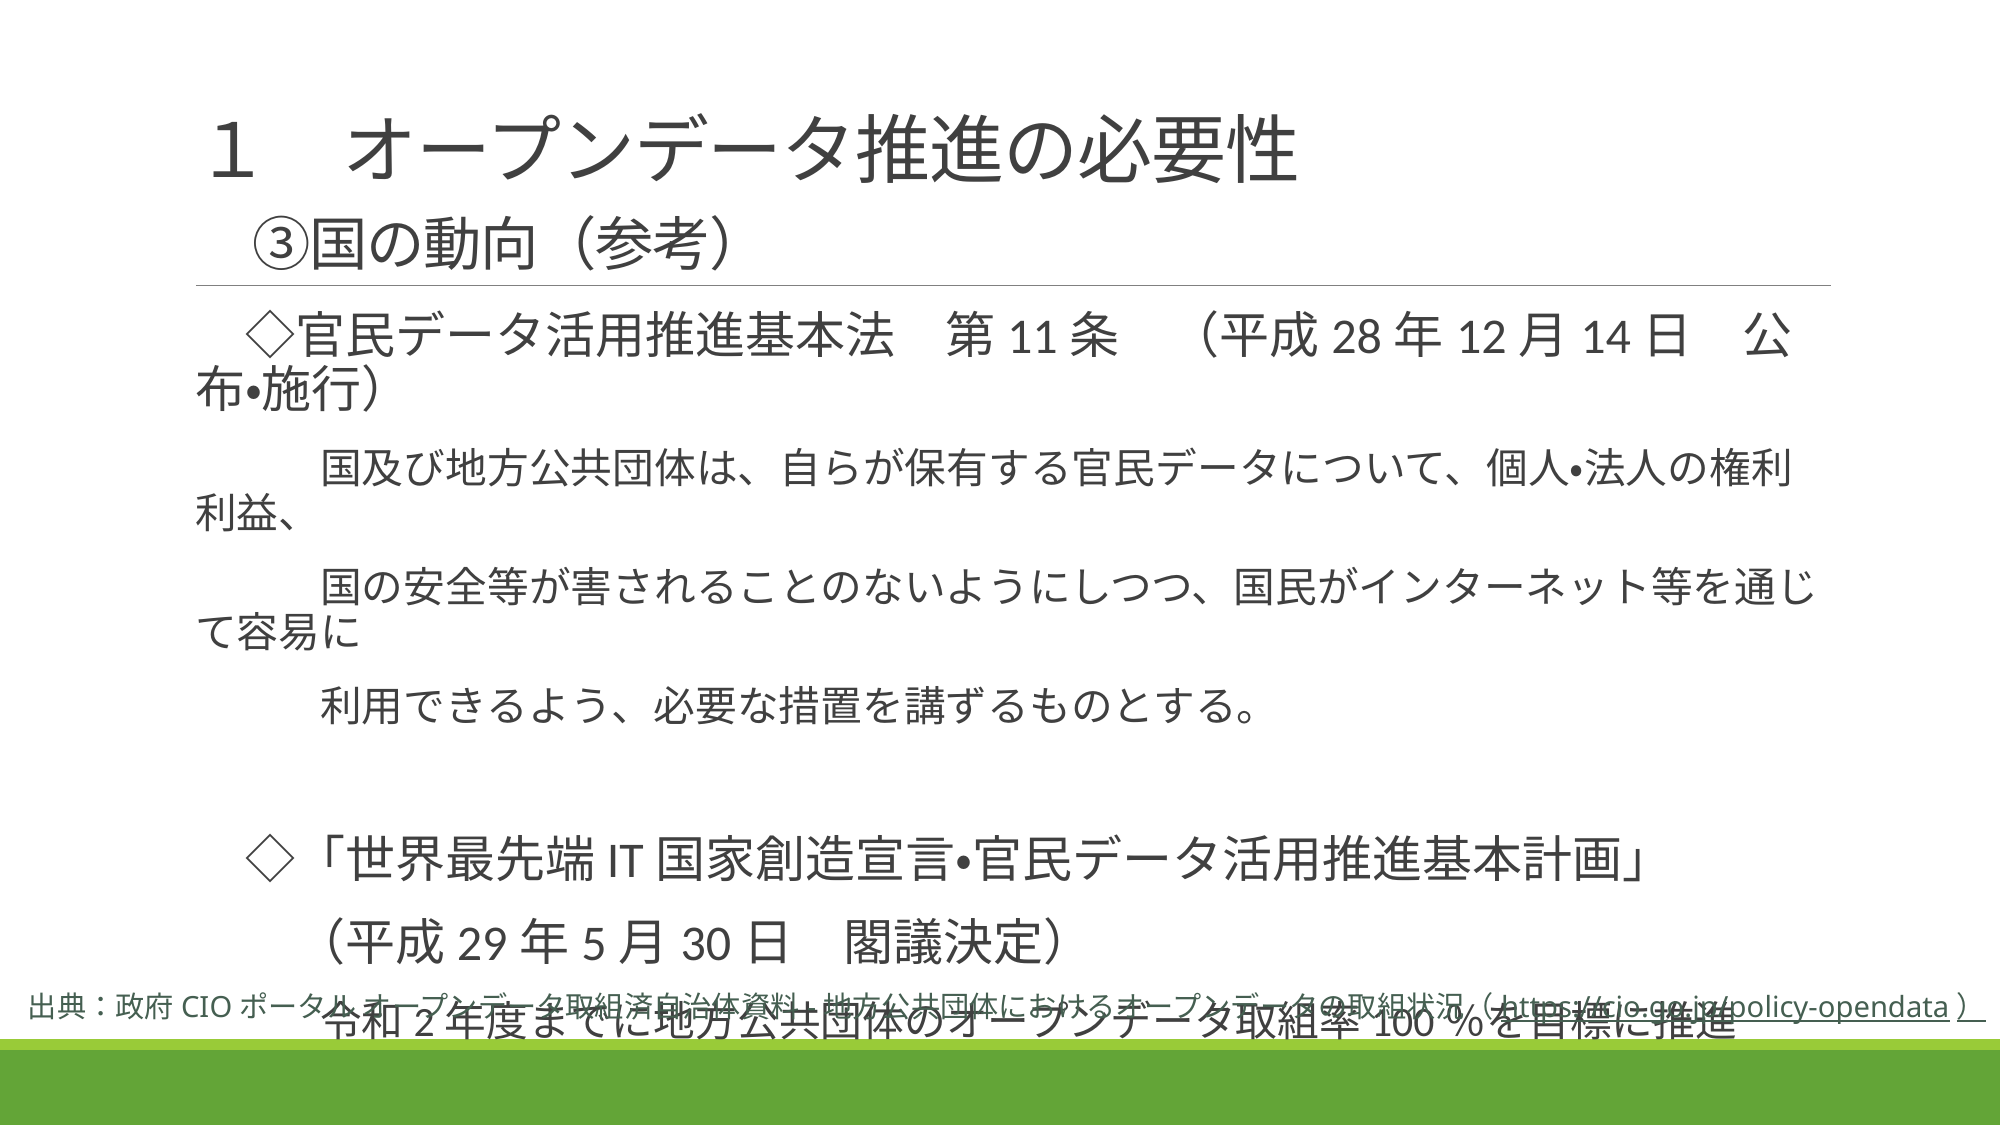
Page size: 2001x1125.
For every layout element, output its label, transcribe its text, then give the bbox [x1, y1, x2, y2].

list ◇官民データ活用推進基本法 第11条 （平成28年12月14日 公布・施行） 国及び地方公共団体は、自らが保有する官民データについて、個人・法人の権利利益、 国の安全等が害されることのないようにしつつ、国民がインターネット等を通じて容易に 利用できるよう、必要な措置を講ずるものとする。 ◇「世界最先端IT国家創造宣言・官民データ活用推進基本計画」 （平成29年5月30日 閣議決定） 令和2年度までに地方公共団体のオープンデータ取組率100％を目標に推進 [180, 302, 1830, 963]
text_box 出典：政府CIOポータル オープンデータ取組済自治体資料-地方公共団体におけるオープンデータの取組状況（https://cio.go.jp/policy-opendata） [13, 980, 2000, 1031]
title １ オープンデータ推進の必要性 ③国の動向（参考） [180, 47, 1830, 285]
